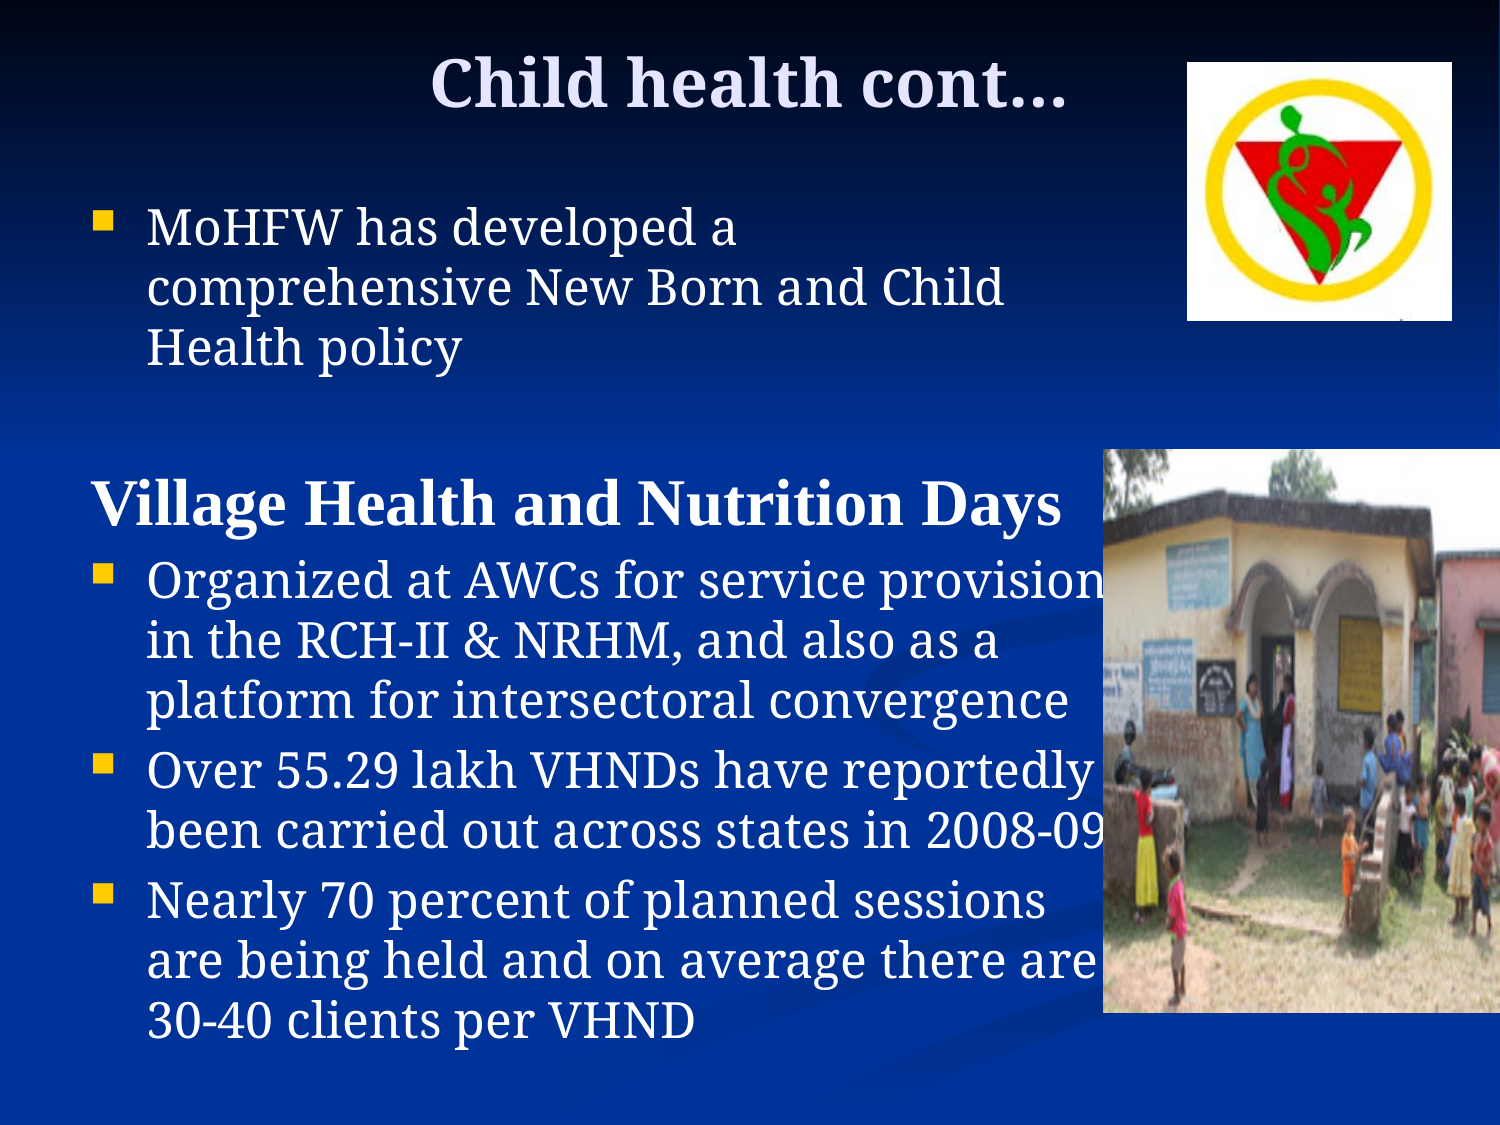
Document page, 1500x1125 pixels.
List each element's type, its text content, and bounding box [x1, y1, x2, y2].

picture [1187, 62, 1452, 321]
title Child health cont… [74, 0, 1426, 176]
picture [1102, 449, 1500, 1013]
list MoHFW has developed a comprehensive New Born and Child Health policy Village Health and Nutrition Days Organized at AWCs for service provision in the RCH-II & NRHM, and also as a platform for intersectoral convergence Over 55.29 lakh VHNDs have reportedly been carried out across states in 2008-09 Nearly 70 percent of planned sessions are being held and on average there are 30-40 clients per VHND [74, 187, 1126, 1026]
